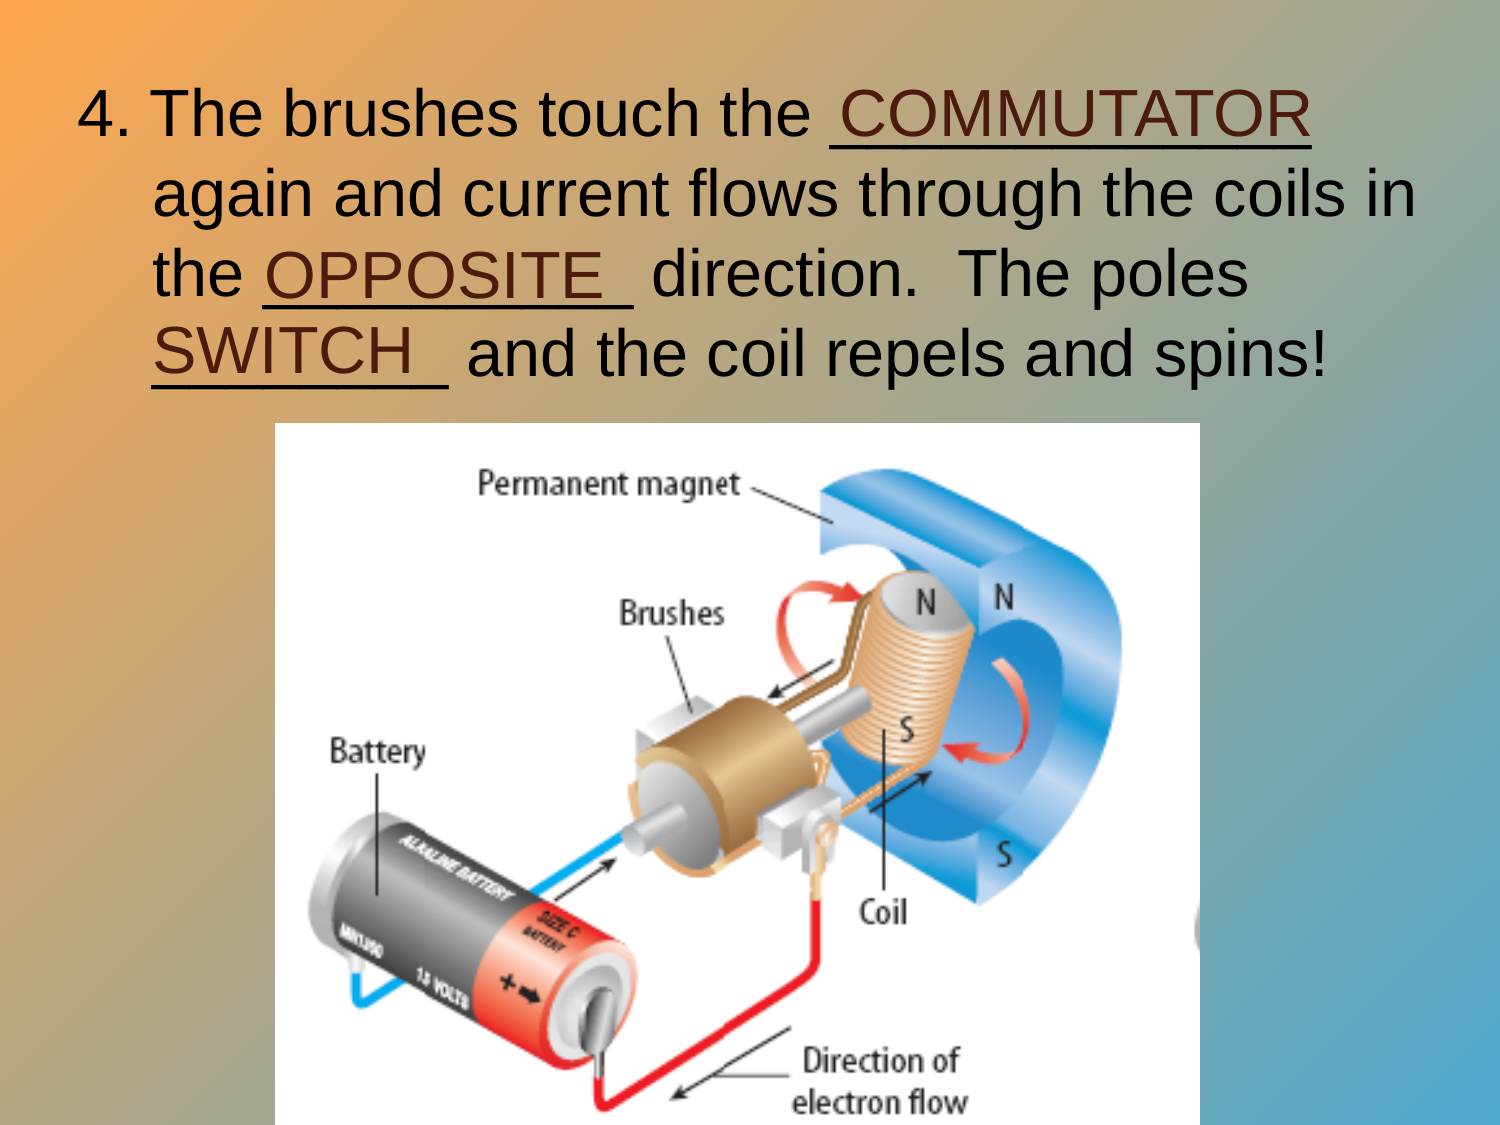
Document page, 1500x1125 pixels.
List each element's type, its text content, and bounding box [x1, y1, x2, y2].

picture [274, 422, 1201, 1125]
text_box COMMUTATOR [824, 62, 1363, 158]
text_box OPPOSITE [249, 224, 788, 320]
text_box 4. The brushes touch the _____________ again and current flows through the coils in the __________ direction. The poles ________ and the coil repels and spins! [62, 62, 1438, 397]
text_box SWITCH [137, 299, 675, 395]
